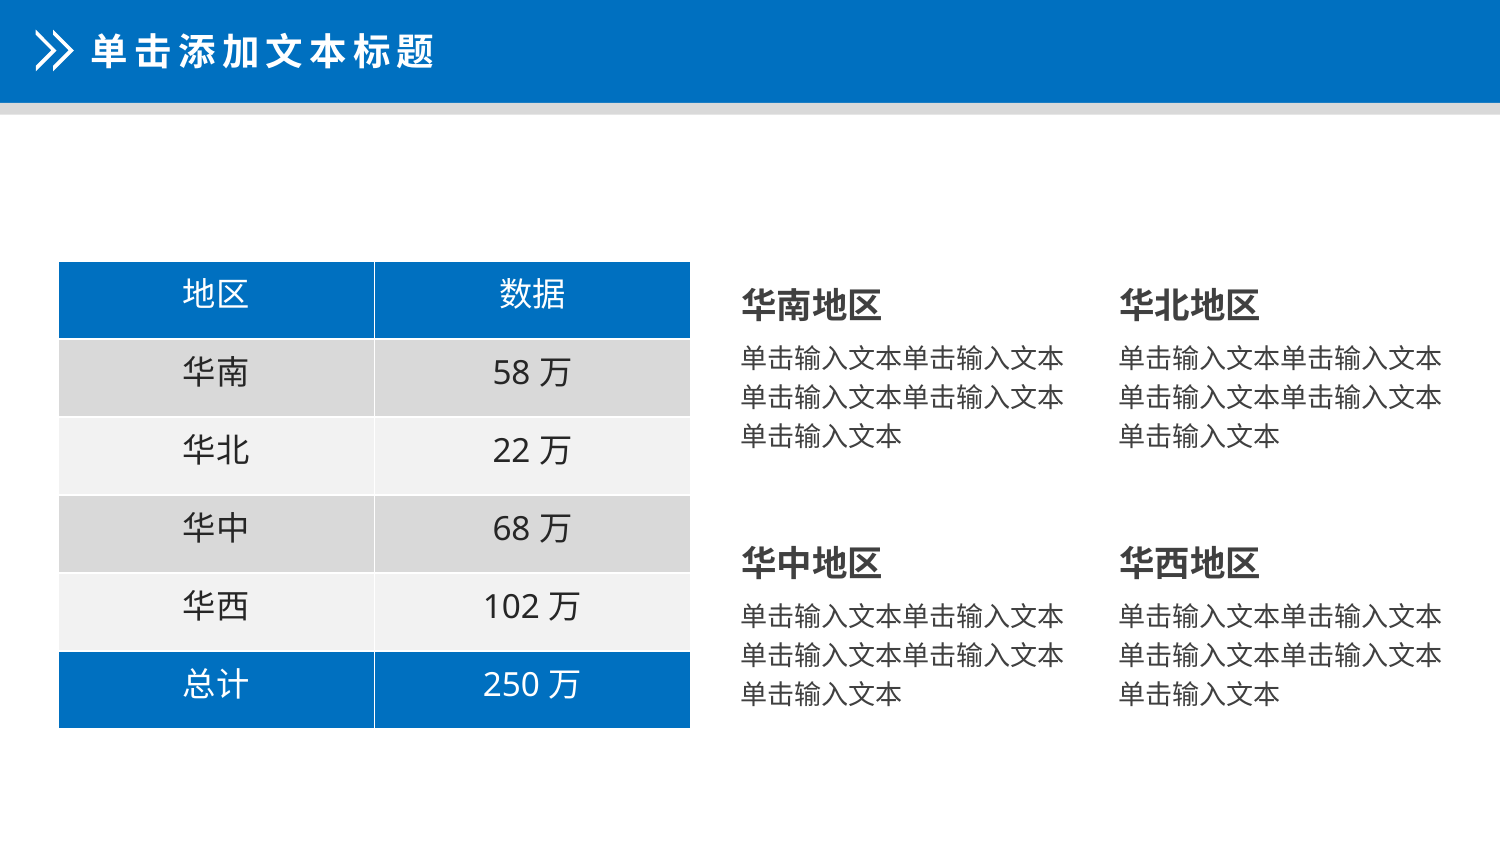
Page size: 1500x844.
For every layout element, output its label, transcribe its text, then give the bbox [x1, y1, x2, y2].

table_header 地区 [59, 262, 374, 338]
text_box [1104, 533, 1470, 721]
text_box [0, 0, 1500, 101]
text_box 单击添加文本标题 [76, 20, 450, 80]
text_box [726, 533, 1095, 721]
table_cell 102万 [375, 574, 690, 650]
table_cell 总计 [59, 652, 374, 728]
text_box [0, 101, 1500, 117]
table_cell 华南 [59, 340, 374, 416]
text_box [20, 35, 69, 66]
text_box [726, 275, 1095, 463]
table_cell 22万 [375, 418, 690, 494]
table_cell 华北 [59, 418, 374, 494]
table_cell 250万 [375, 652, 690, 728]
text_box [1104, 275, 1470, 463]
table_cell 华西 [59, 574, 374, 650]
table_header 数据 [375, 262, 690, 338]
table_cell 华中 [59, 496, 374, 572]
table_cell 68万 [375, 496, 690, 572]
table_cell 58万 [375, 340, 690, 416]
